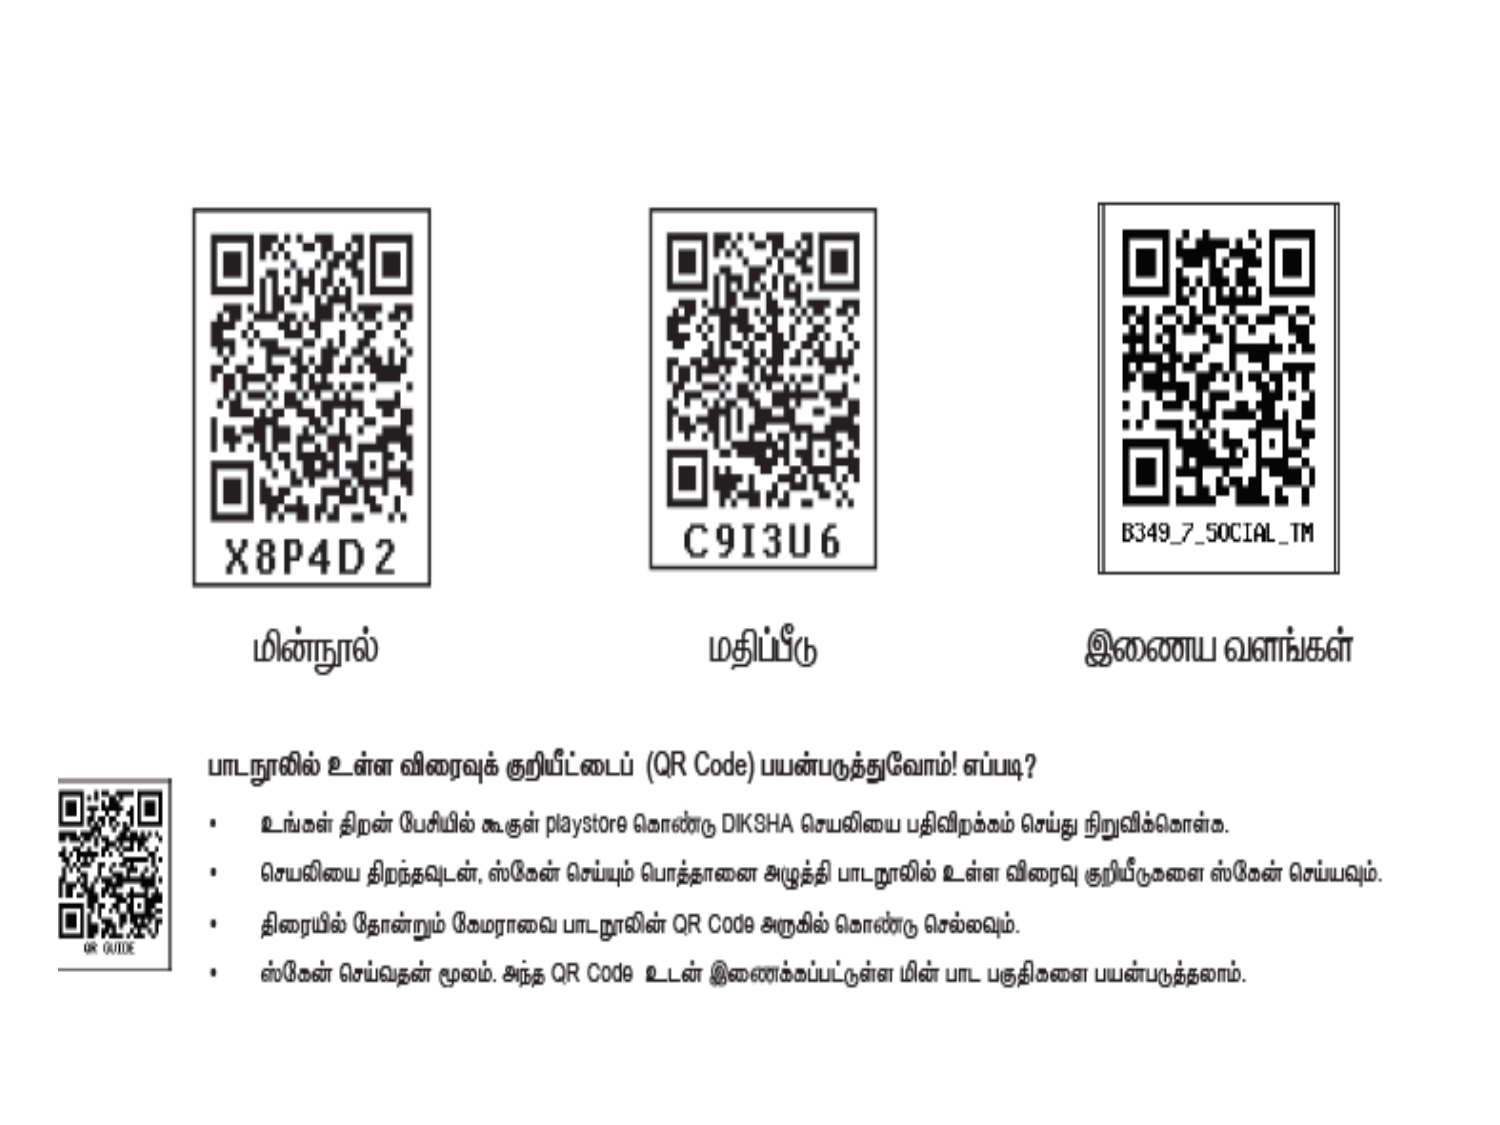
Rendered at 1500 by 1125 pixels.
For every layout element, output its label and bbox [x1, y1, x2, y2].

list [58, 81, 1405, 1067]
